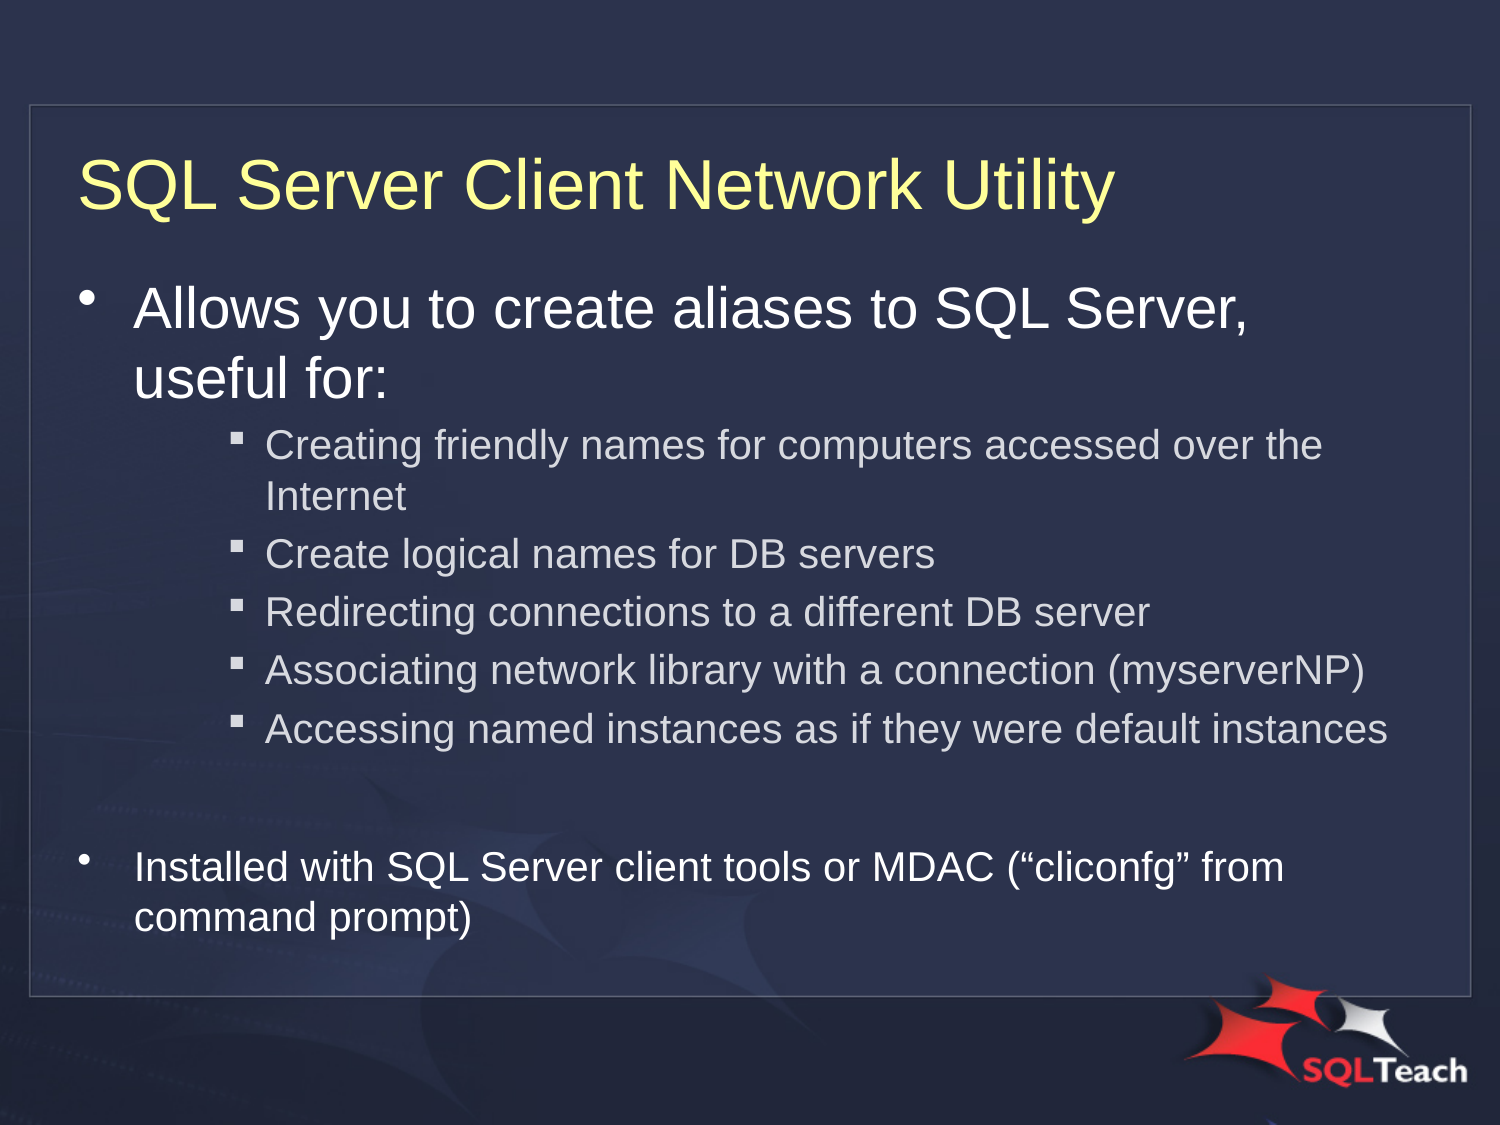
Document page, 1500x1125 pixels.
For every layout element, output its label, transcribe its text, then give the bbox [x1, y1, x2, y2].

title SQL Server Client Network Utility [62, 137, 1363, 226]
list Allows you to create aliases to SQL Server, useful for: Creating friendly names for computers accessed over the Internet Create logical names for DB servers Redirecting connections to a different DB server Associating network library with a connection (myserverNP) Accessing named instances as if they were default instances Installed with SQL Server client tools or MDAC (“cliconfg” from command prompt) [62, 262, 1439, 1018]
picture [0, 0, 1500, 1125]
